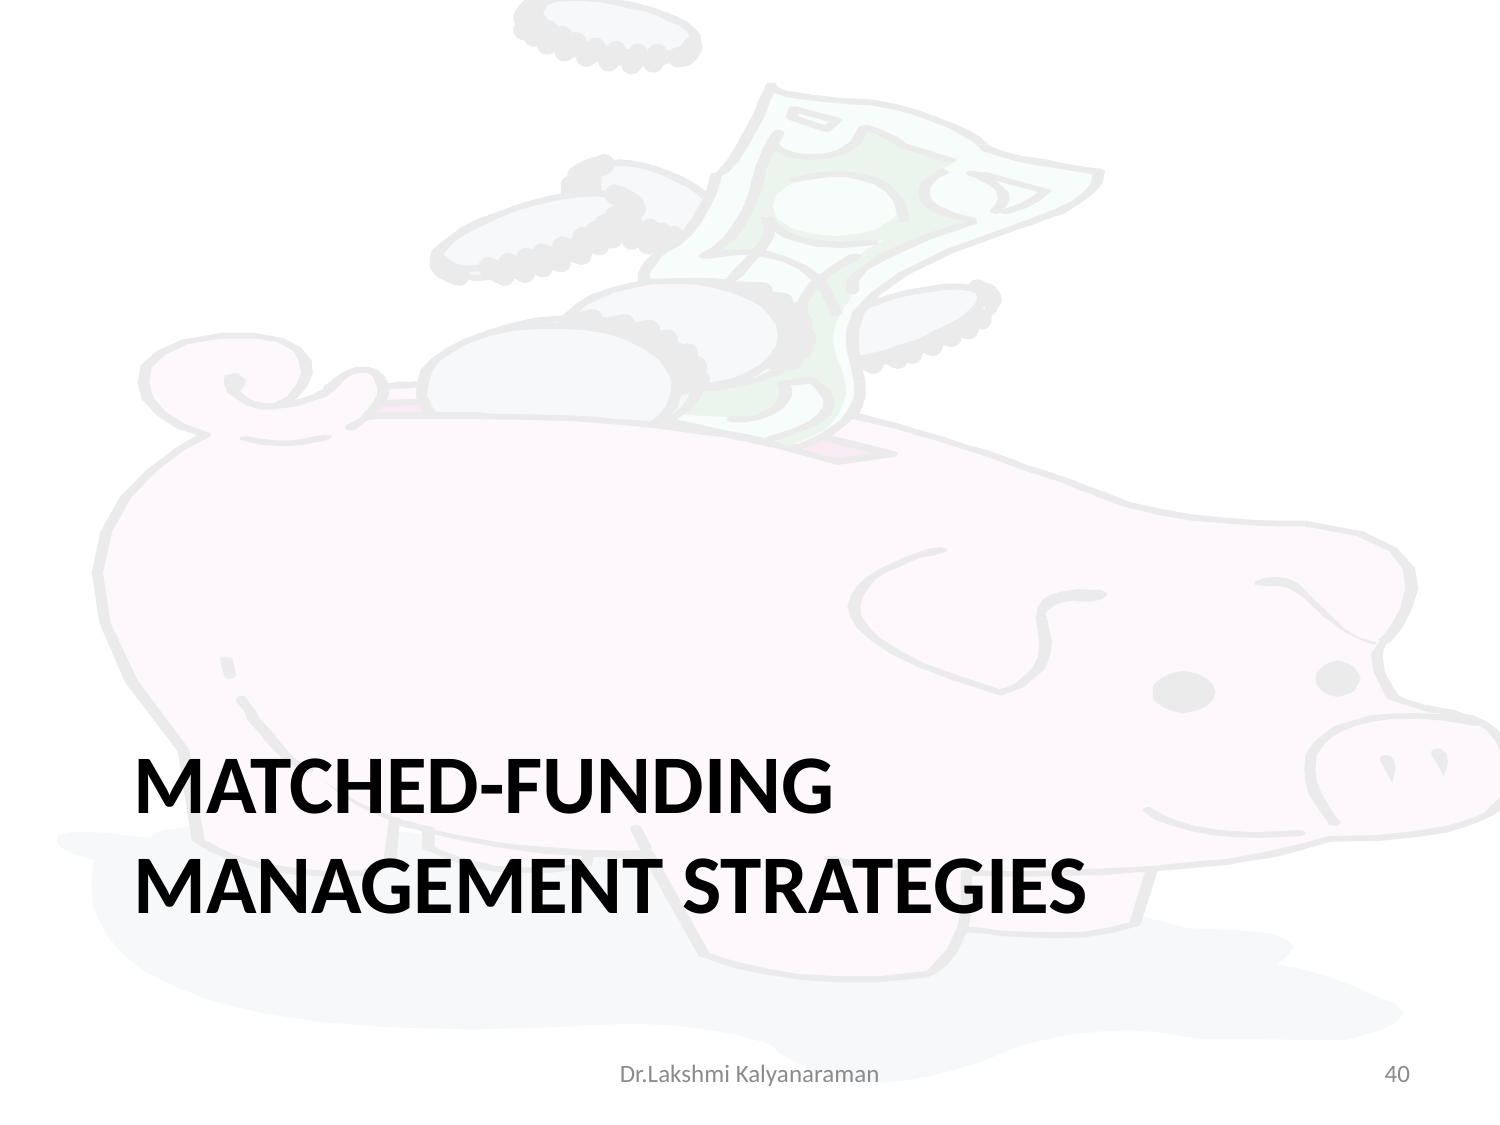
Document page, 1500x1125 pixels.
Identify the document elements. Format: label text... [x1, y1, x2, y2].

title Matched-funding management strategies [118, 722, 1394, 947]
slide_number 40 [1074, 1042, 1425, 1103]
footer Dr.Lakshmi Kalyanaraman [512, 1042, 988, 1103]
